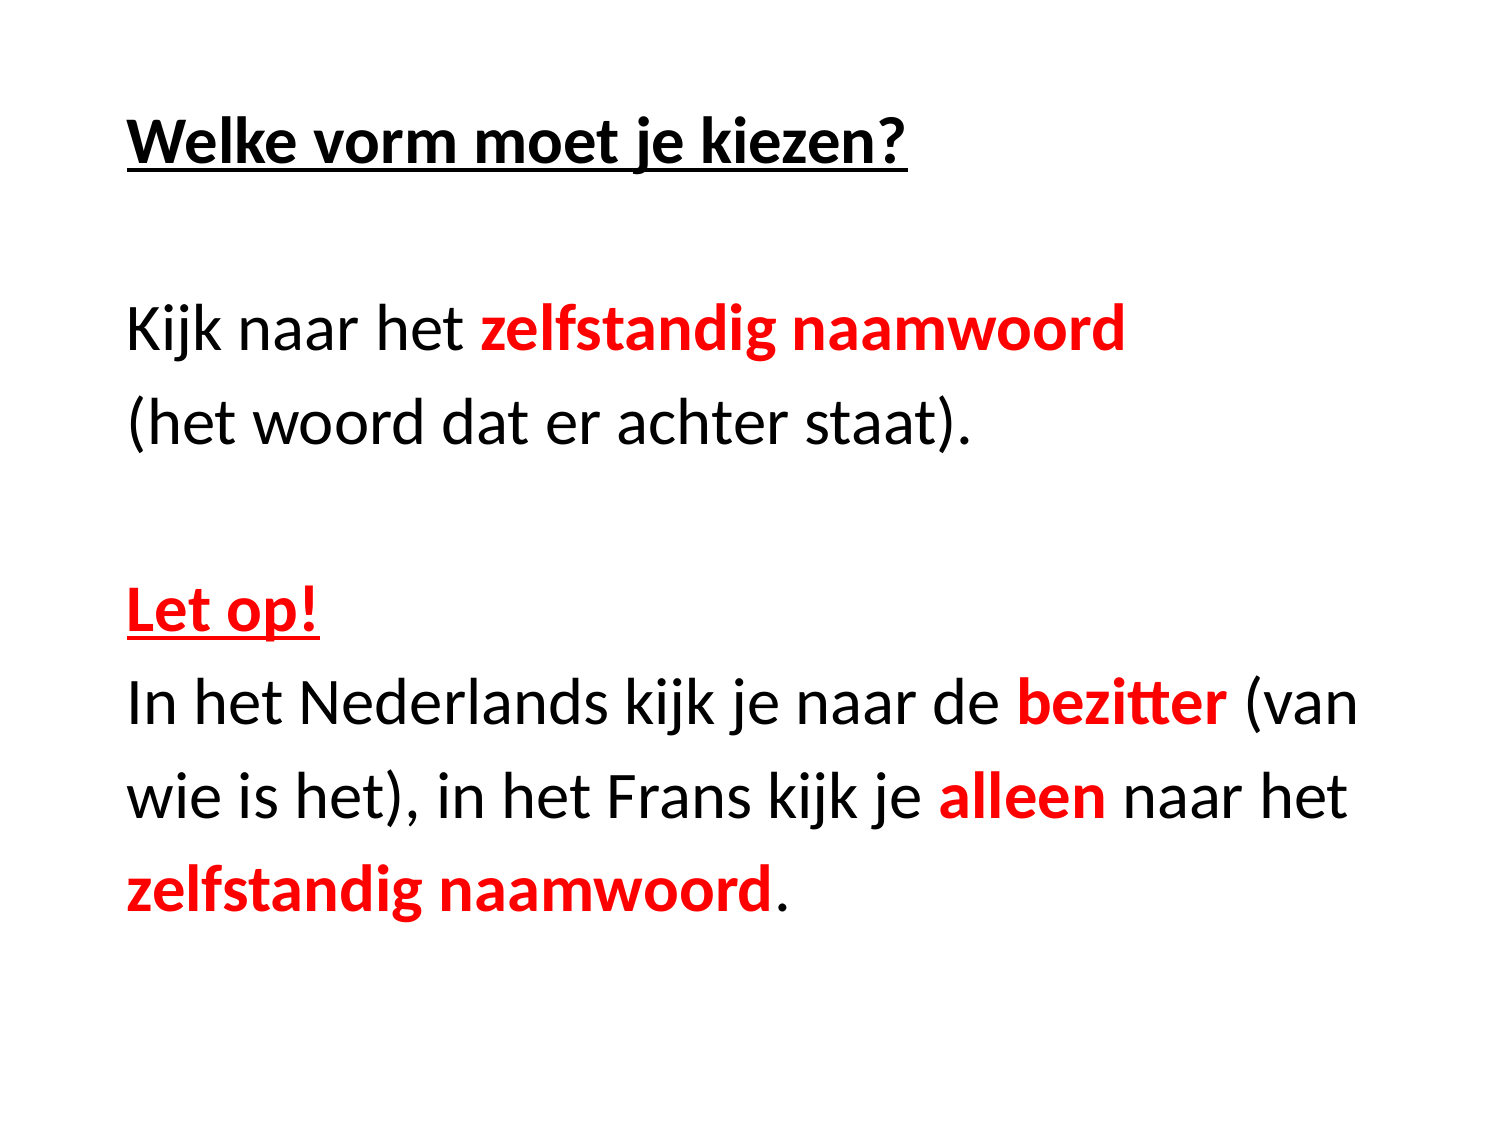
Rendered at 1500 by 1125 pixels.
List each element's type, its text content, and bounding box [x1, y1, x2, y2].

text_box Welke vorm moet je kiezen? Kijk naar het zelfstandig naamwoord (het woord dat er achter staat). Let op! In het Nederlands kijk je naar de bezitter (van wie is het), in het Frans kijk je alleen naar het zelfstandig naamwoord. [112, 89, 1388, 1024]
